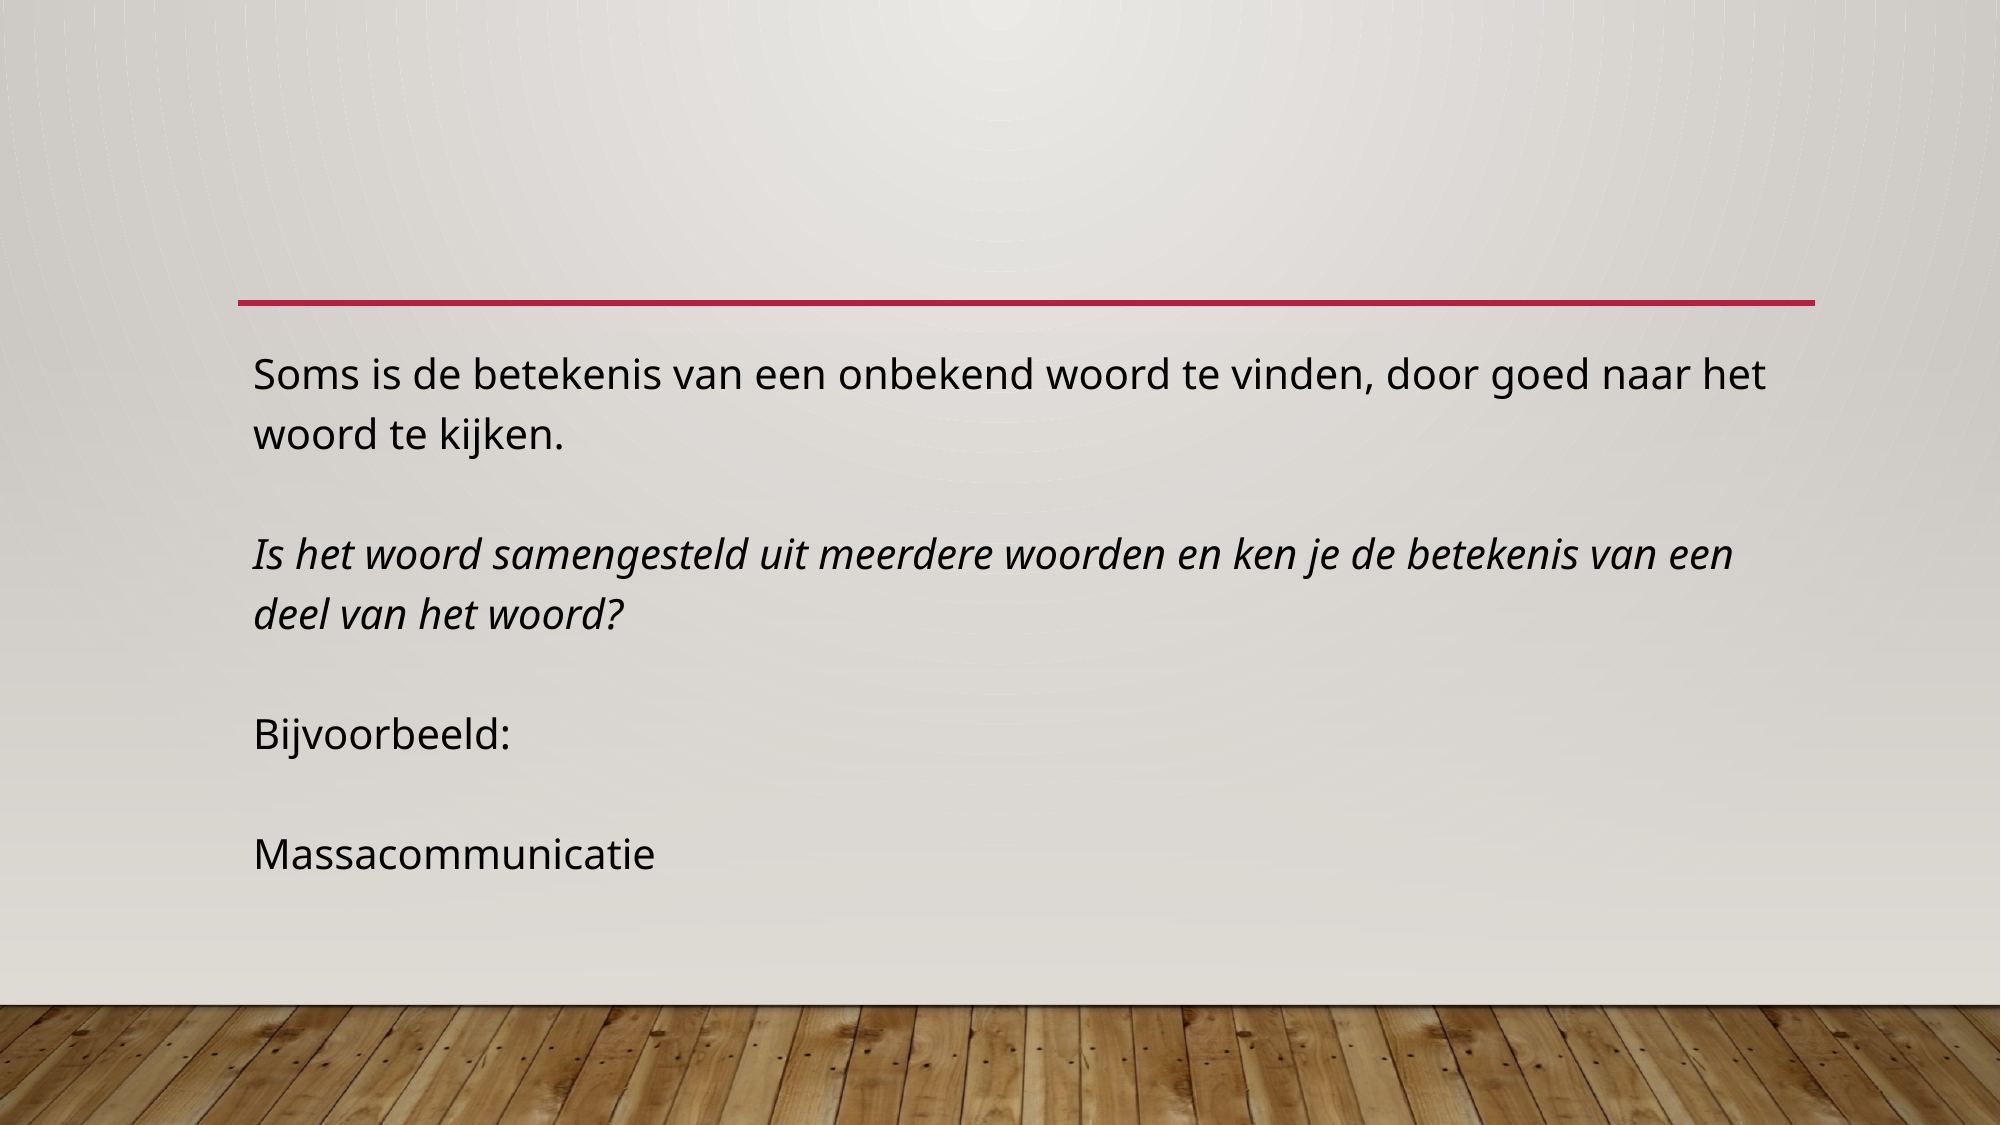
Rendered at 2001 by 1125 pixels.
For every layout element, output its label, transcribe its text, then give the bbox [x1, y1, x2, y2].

list Soms is de betekenis van een onbekend woord te vinden, door goed naar het woord te kijken. Is het woord samengesteld uit meerdere woorden en ken je de betekenis van een deel van het woord? Bijvoorbeeld: Massacommunicatie [238, 330, 1814, 897]
picture [0, 1005, 2000, 1125]
